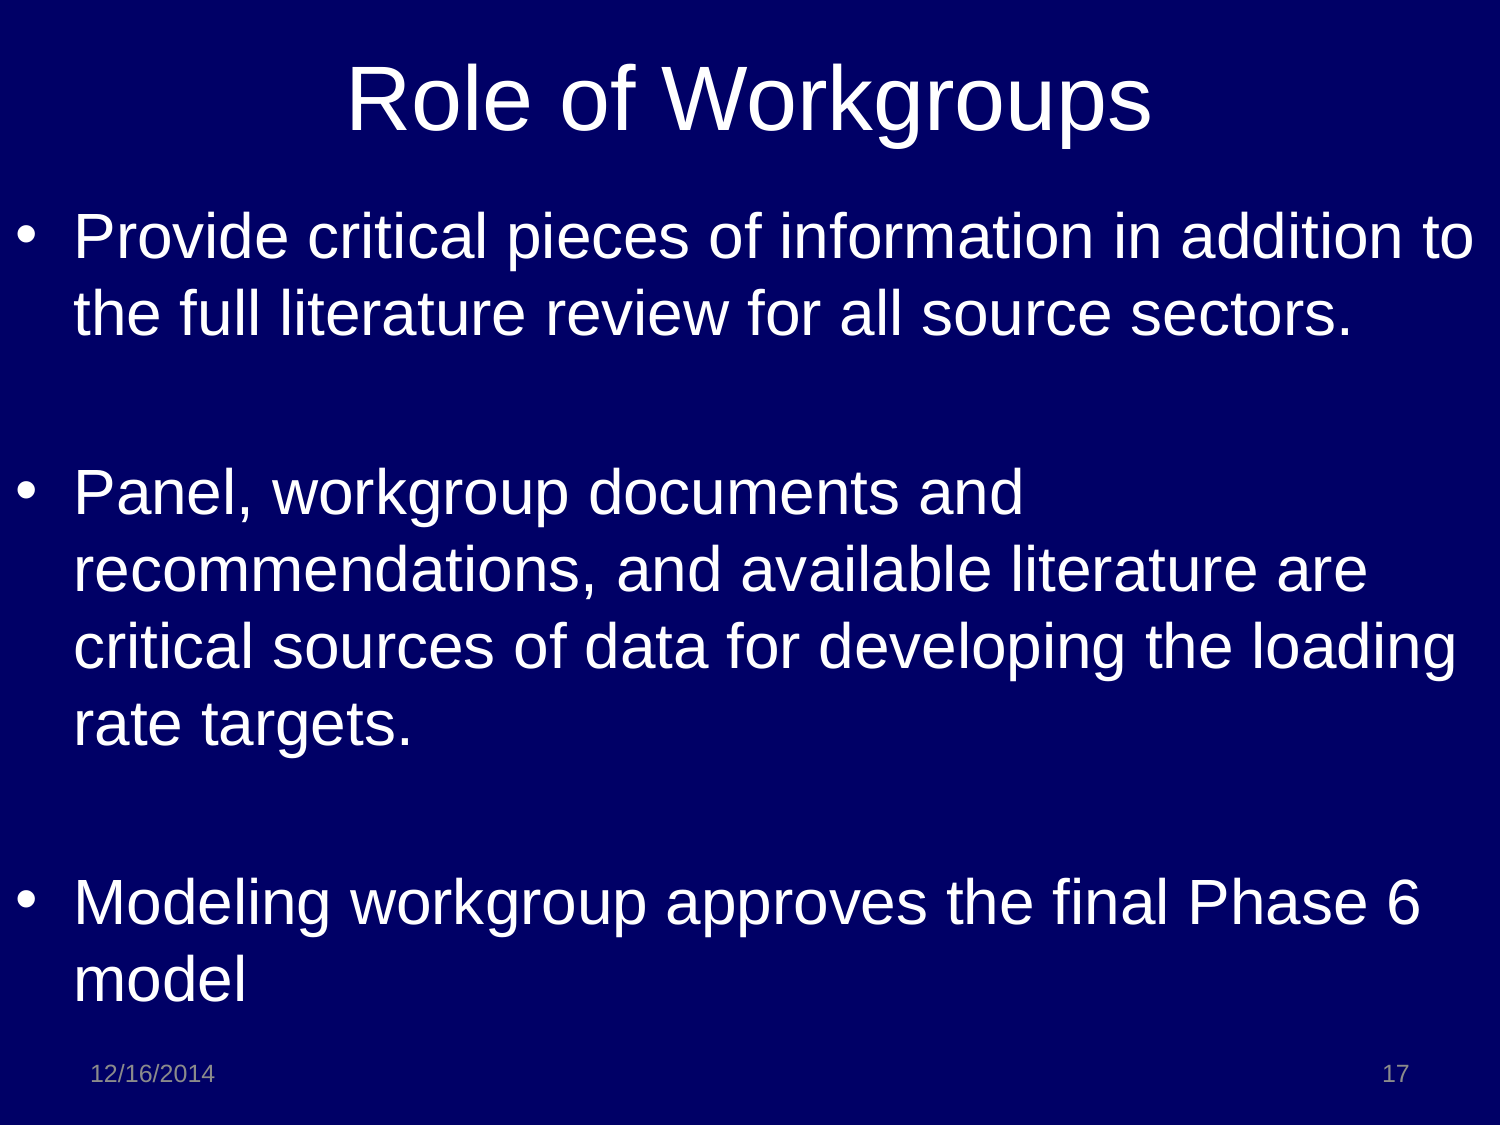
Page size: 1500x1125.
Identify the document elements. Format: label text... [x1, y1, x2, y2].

list Provide critical pieces of information in addition to the full literature review for all source sectors. Panel, workgroup documents and recommendations, and available literature are critical sources of data for developing the loading rate targets. Modeling workgroup approves the final Phase 6 model [0, 187, 1500, 1038]
slide_number 17 [1074, 1042, 1425, 1103]
title Role of Workgroups [0, 0, 1500, 187]
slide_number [75, 1042, 425, 1103]
